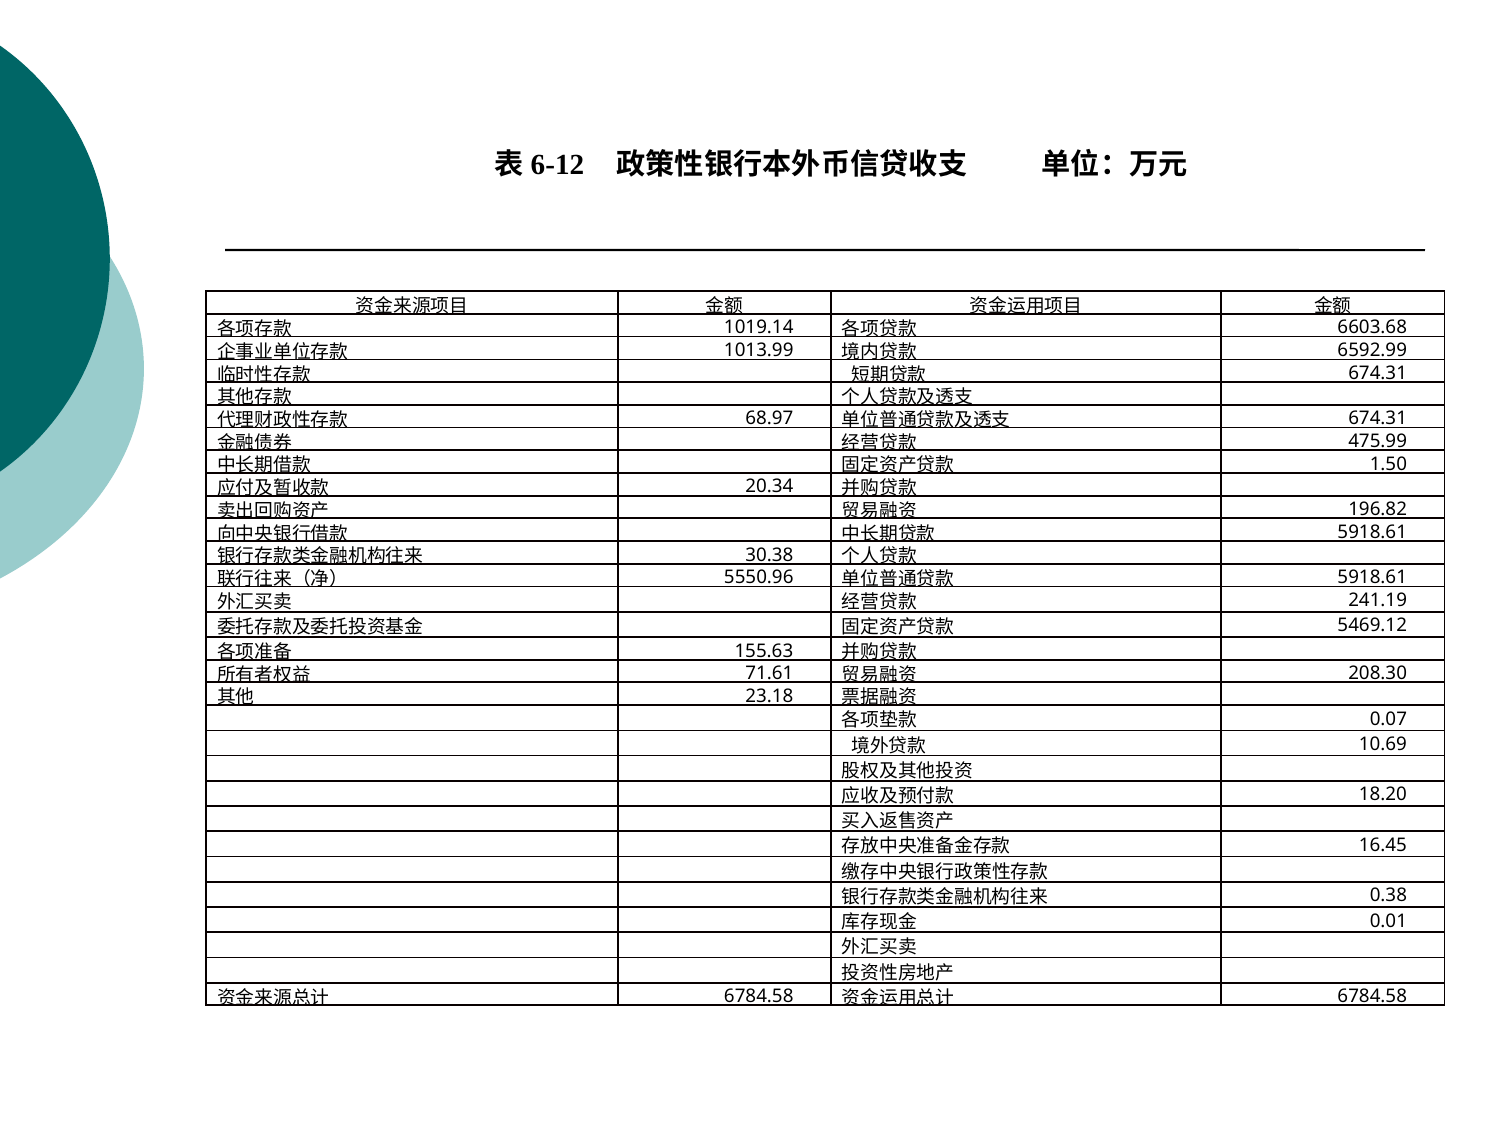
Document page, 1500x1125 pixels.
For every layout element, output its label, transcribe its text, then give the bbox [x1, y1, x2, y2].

table_cell 475.99 [1222, 428, 1444, 449]
table_cell 中长期借款 [207, 451, 617, 472]
table_cell 1019.14 [619, 315, 830, 336]
table_cell 单位普通贷款及透支 [832, 406, 1220, 427]
table_cell 30.38 [619, 542, 830, 563]
table_cell 资金来源总计 [207, 984, 617, 1004]
table_cell 5550.96 [619, 565, 830, 586]
table_cell [619, 857, 830, 881]
table_cell [619, 832, 830, 856]
table_cell 固定资产贷款 [832, 451, 1220, 472]
table_cell 应付及暂收款 [207, 474, 617, 495]
table_cell 1013.99 [619, 337, 830, 359]
table_header 金额 [619, 292, 830, 313]
table_cell [619, 383, 830, 404]
table_cell 68.97 [619, 406, 830, 427]
table_cell 所有者权益 [207, 661, 617, 681]
table_cell 196.82 [1222, 497, 1444, 517]
table_cell [619, 519, 830, 540]
table_cell 经营贷款 [832, 587, 1220, 611]
table_cell 应收及预付款 [832, 782, 1220, 805]
table_cell 674.31 [1222, 406, 1444, 427]
table_cell 23.18 [619, 683, 830, 704]
table_cell 208.30 [1222, 661, 1444, 681]
table_cell 6603.68 [1222, 315, 1444, 336]
table_cell 各项存款 [207, 315, 617, 336]
table_cell 境内贷款 [832, 337, 1220, 359]
table_cell 674.31 [1222, 360, 1444, 381]
table_cell 18.20 [1222, 782, 1444, 805]
table_cell [619, 706, 830, 730]
table_cell 各项垫款 [832, 706, 1220, 730]
table_cell 5469.12 [1222, 613, 1444, 636]
table_cell [619, 428, 830, 449]
table_cell 个人贷款及透支 [832, 383, 1220, 404]
table_cell [619, 908, 830, 931]
table_cell [1222, 857, 1444, 881]
table_cell 资金运用总计 [832, 984, 1220, 1004]
table_cell 5918.61 [1222, 565, 1444, 586]
table_cell 各项贷款 [832, 315, 1220, 336]
table_cell 企事业单位存款 [207, 337, 617, 359]
table_header 资金运用项目 [832, 292, 1220, 313]
table_cell 6784.58 [619, 984, 830, 1004]
table_cell 20.34 [619, 474, 830, 495]
table_cell [1222, 756, 1444, 780]
table_cell 各项准备 [207, 638, 617, 659]
table_cell 票据融资 [832, 683, 1220, 704]
table_cell 缴存中央银行政策性存款 [832, 857, 1220, 881]
table_cell 外汇买卖 [832, 933, 1220, 957]
table_cell 0.01 [1222, 908, 1444, 931]
table_cell 10.69 [1222, 731, 1444, 755]
table_cell 金融债券 [207, 428, 617, 449]
table_cell [619, 883, 830, 906]
table_cell 联行往来（净） [207, 565, 617, 586]
table_cell [619, 360, 830, 381]
table_cell 0.07 [1222, 706, 1444, 730]
table_cell 个人贷款 [832, 542, 1220, 563]
table_cell 代理财政性存款 [207, 406, 617, 427]
table_cell 境外贷款 [832, 731, 1220, 755]
table_cell 并购贷款 [832, 474, 1220, 495]
table_cell [1222, 958, 1444, 982]
table_cell 短期贷款 [832, 360, 1220, 381]
text_box 表6-12 政策性银行本外币信贷收支 单位：万元 [297, 138, 1203, 188]
table_cell [207, 958, 617, 982]
table_cell [619, 613, 830, 636]
table_header 金额 [1222, 292, 1444, 313]
table_cell [619, 756, 830, 780]
table_cell [1222, 807, 1444, 830]
table_cell [619, 782, 830, 805]
table_cell [619, 807, 830, 830]
table_header 资金来源项目 [207, 292, 617, 313]
table_cell 买入返售资产 [832, 807, 1220, 830]
table_cell [207, 756, 617, 780]
table_cell 155.63 [619, 638, 830, 659]
table_cell [207, 706, 617, 730]
table_cell [207, 908, 617, 931]
table_cell 单位普通贷款 [832, 565, 1220, 586]
table_cell 6592.99 [1222, 337, 1444, 359]
table_cell [619, 587, 830, 611]
table_cell 6784.58 [1222, 984, 1444, 1004]
table_cell [1222, 638, 1444, 659]
table_cell 外汇买卖 [207, 587, 617, 611]
table_cell 投资性房地产 [832, 958, 1220, 982]
table_cell 库存现金 [832, 908, 1220, 931]
table_cell [207, 857, 617, 881]
table_cell [207, 782, 617, 805]
table_cell [1222, 933, 1444, 957]
table_cell 固定资产贷款 [832, 613, 1220, 636]
table_cell 银行存款类金融机构往来 [207, 542, 617, 563]
table_cell 银行存款类金融机构往来 [832, 883, 1220, 906]
table_cell 经营贷款 [832, 428, 1220, 449]
table_cell 临时性存款 [207, 360, 617, 381]
table_cell [619, 497, 830, 517]
table_cell 贸易融资 [832, 497, 1220, 517]
table_cell 股权及其他投资 [832, 756, 1220, 780]
table_cell 贸易融资 [832, 661, 1220, 681]
table_cell 其他 [207, 683, 617, 704]
table_cell 5918.61 [1222, 519, 1444, 540]
table_cell [207, 731, 617, 755]
table_cell [1222, 474, 1444, 495]
table_cell [1222, 383, 1444, 404]
table_cell 0.38 [1222, 883, 1444, 906]
table_cell 1.50 [1222, 451, 1444, 472]
table_cell 卖出回购资产 [207, 497, 617, 517]
table_cell [207, 933, 617, 957]
table_cell [619, 933, 830, 957]
table_cell 向中央银行借款 [207, 519, 617, 540]
table_cell 71.61 [619, 661, 830, 681]
table_cell 委托存款及委托投资基金 [207, 613, 617, 636]
table_cell 并购贷款 [832, 638, 1220, 659]
table_cell 中长期贷款 [832, 519, 1220, 540]
table_cell [1222, 542, 1444, 563]
table_cell [619, 731, 830, 755]
table_cell 16.45 [1222, 832, 1444, 856]
table_cell [207, 883, 617, 906]
table_cell 其他存款 [207, 383, 617, 404]
table_cell 241.19 [1222, 587, 1444, 611]
table_cell [619, 958, 830, 982]
table_cell [1222, 683, 1444, 704]
table_cell [619, 451, 830, 472]
table_cell [207, 832, 617, 856]
table_cell 存放中央准备金存款 [832, 832, 1220, 856]
table_cell [207, 807, 617, 830]
